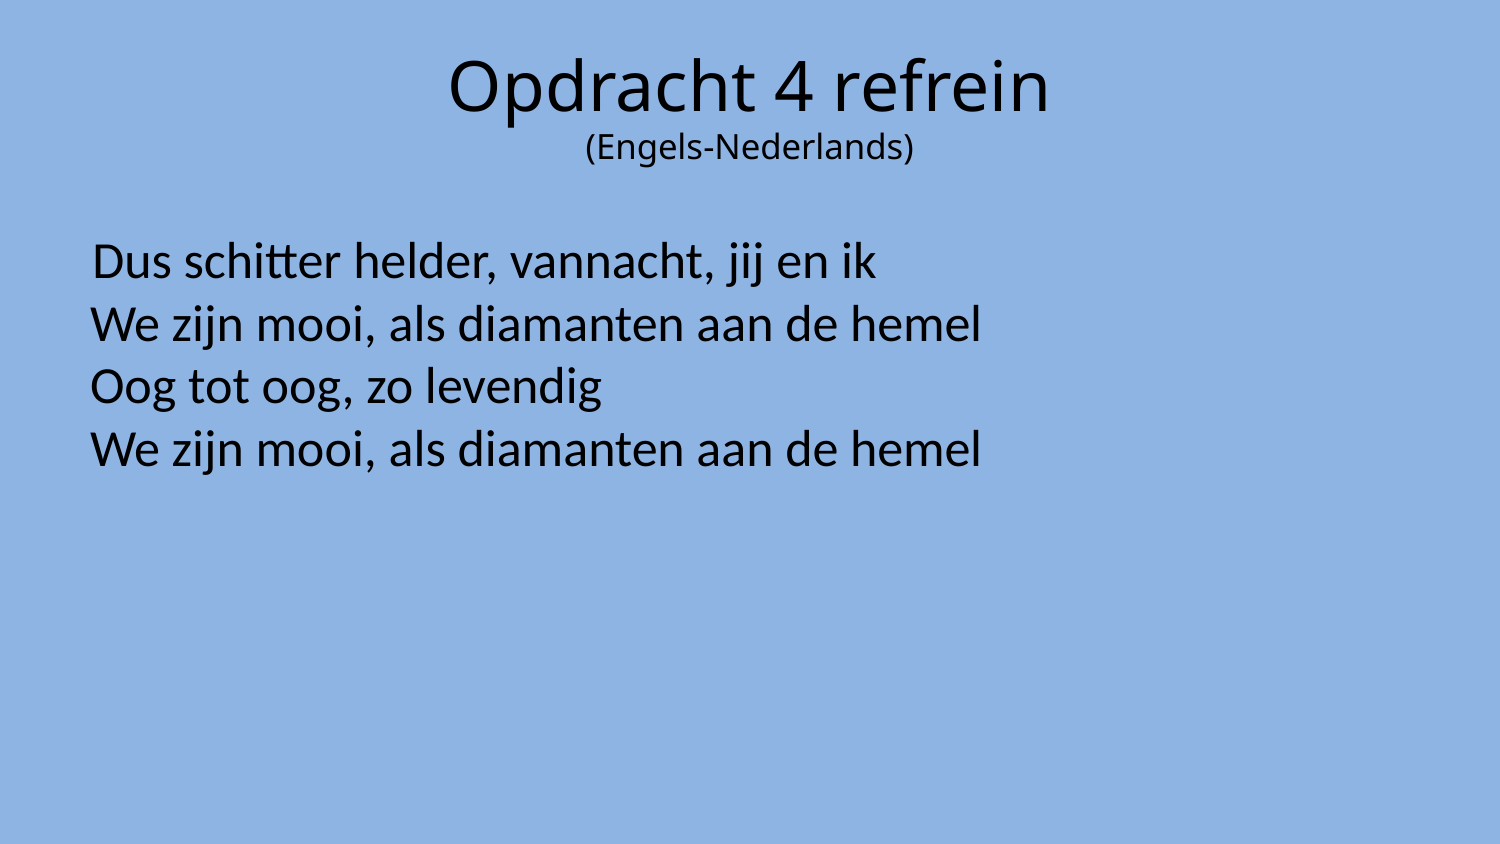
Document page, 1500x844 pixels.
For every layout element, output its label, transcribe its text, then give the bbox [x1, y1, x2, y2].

title Opdracht 4 refrein (Engels-Nederlands) [75, 33, 1425, 175]
list Dus schitter helder, vannacht, jij en ik We zijn mooi, als diamanten aan de hemel Oog tot oog, zo levendig We zijn mooi, als diamanten aan de hemel [75, 219, 1425, 777]
